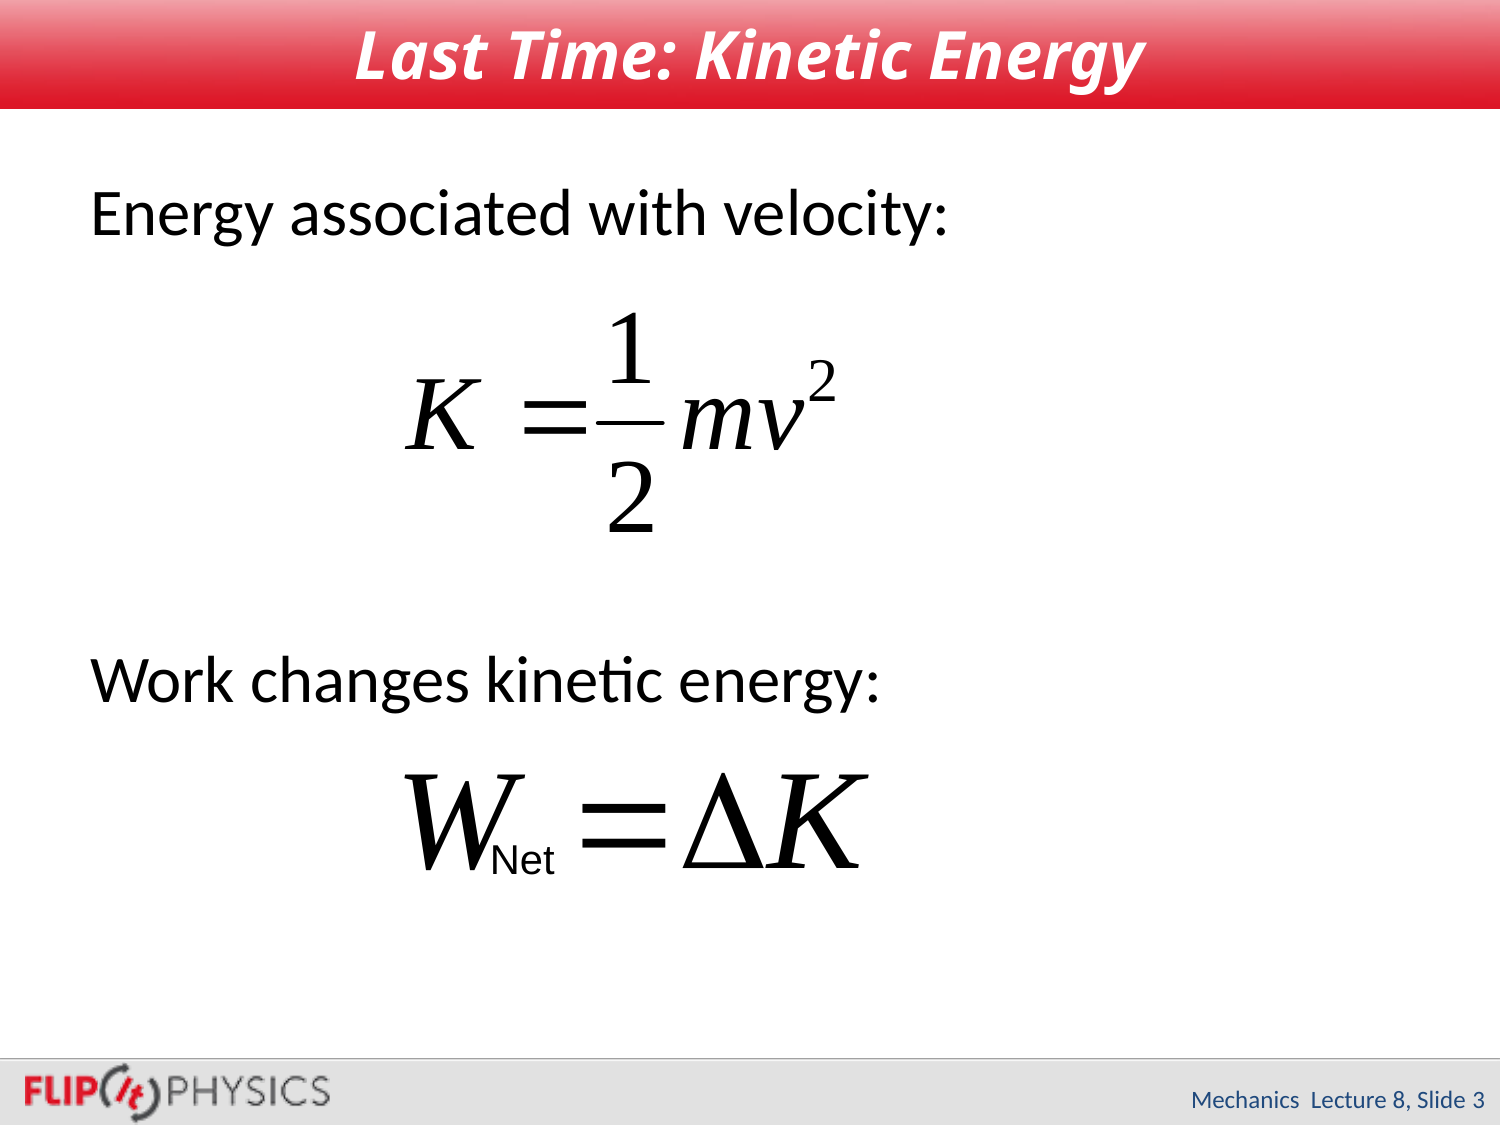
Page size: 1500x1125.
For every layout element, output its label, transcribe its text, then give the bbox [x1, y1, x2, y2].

title Last Time: Kinetic Energy [75, 15, 1425, 91]
picture [0, 0, 1500, 109]
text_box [387, 737, 901, 905]
picture [0, 1058, 1500, 1125]
slide_number Mechanics Lecture 8, Slide 3 [1100, 1071, 1500, 1125]
list Energy associated with velocity: Work changes kinetic energy: [75, 161, 1425, 904]
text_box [387, 280, 858, 557]
